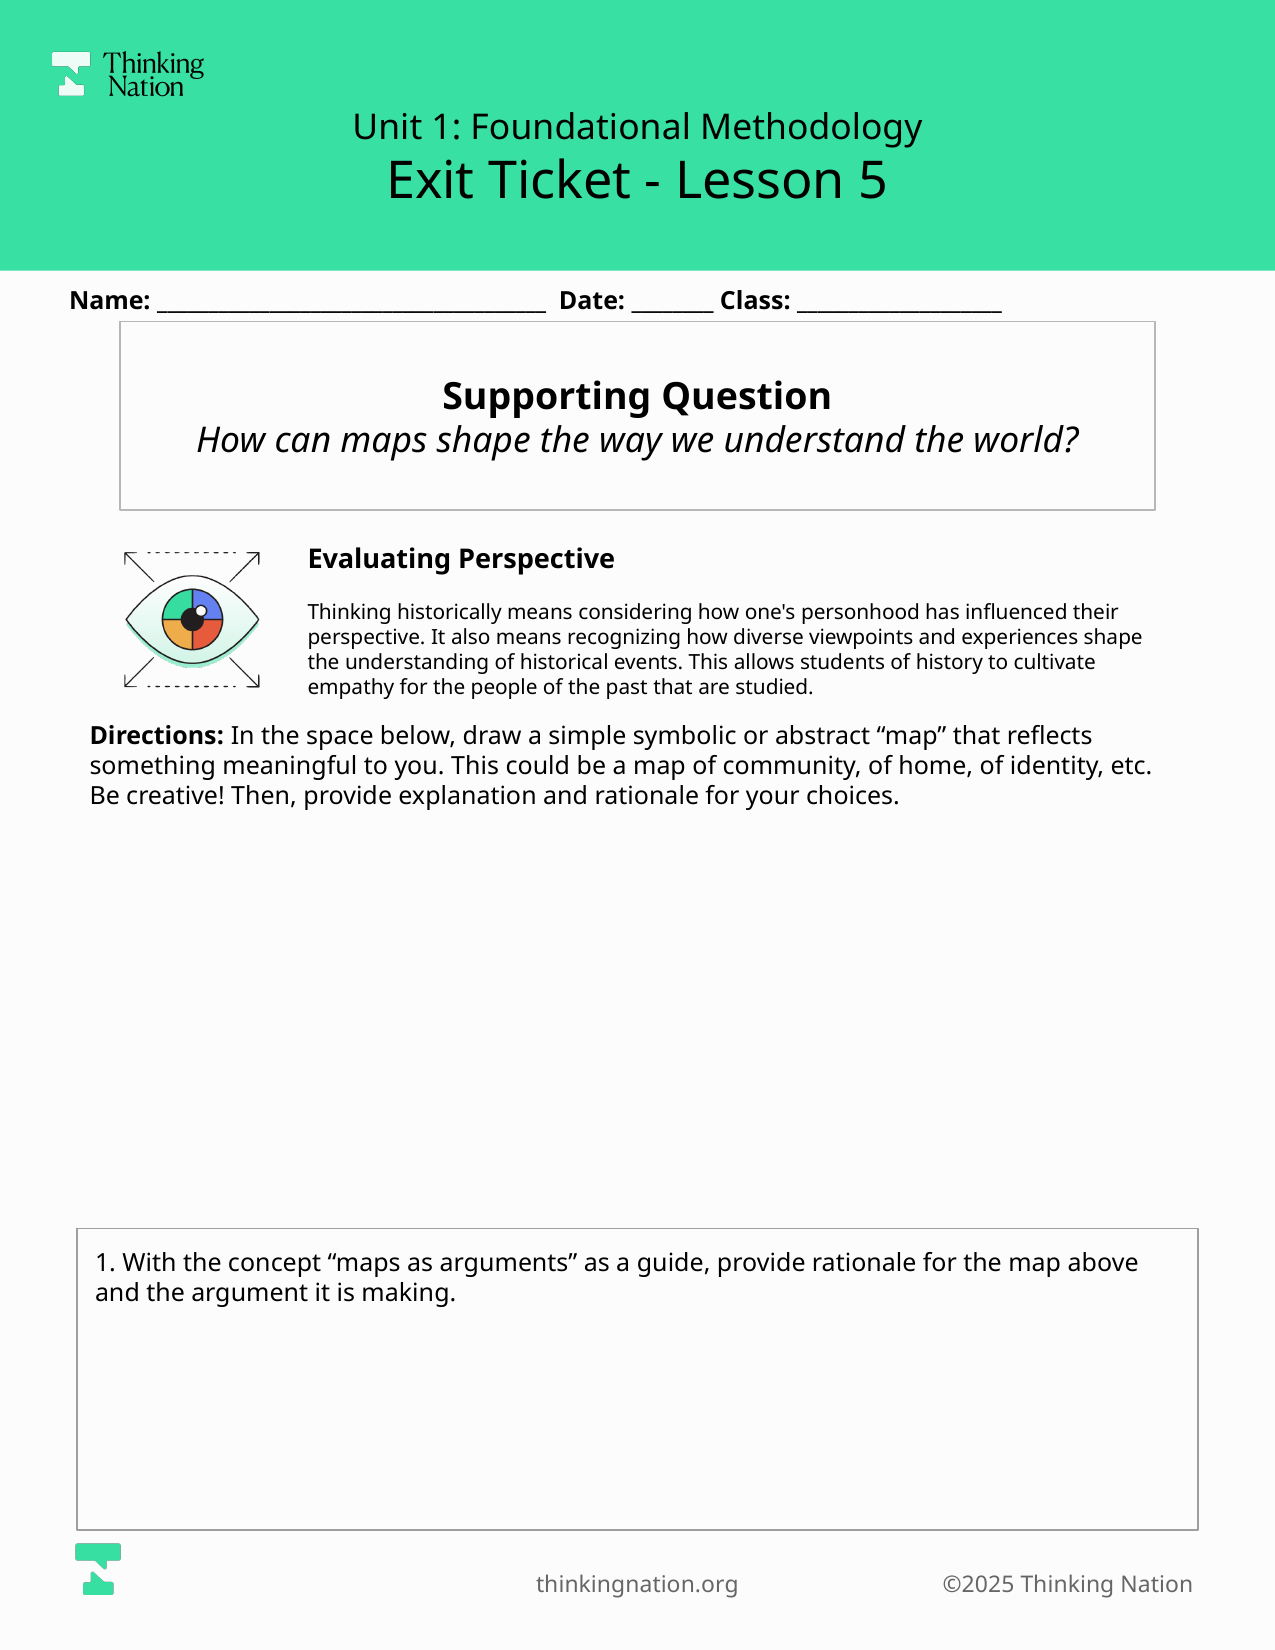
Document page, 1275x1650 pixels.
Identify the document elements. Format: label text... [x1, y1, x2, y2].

text_box 1. With the concept “maps as arguments” as a guide, provide rationale for the map above and the argument it is making. [76, 1228, 1198, 1530]
text_box Name: ______________________________________ Date: ________ Class: ____________________ [54, 270, 1221, 330]
text_box Supporting Question How can maps shape the way we understand the world? [119, 330, 1156, 510]
picture [62, 1533, 134, 1605]
picture [35, 37, 210, 110]
text_box Unit 1: Foundational Methodology Exit Ticket - Lesson 5 [0, 0, 1275, 271]
picture [93, 521, 289, 717]
text_box Directions: In the space below, draw a simple symbolic or abstract “map” that reflects something meaningful to you. This could be a map of community, of home, of identity, etc. Be creative! Then, provide explanation and rationale for your choices. [74, 704, 1201, 825]
text_box ©2025 Thinking Nation [907, 1553, 1210, 1605]
text_box thinkingnation.org [486, 1553, 789, 1605]
text_box Evaluating Perspective Thinking historically means considering how one's personhood has influenced their perspective. It also means recognizing how diverse viewpoints and experiences shape the understanding of historical events. This allows students of history to cultivate empathy for the people of the past that are studied. [291, 522, 1181, 703]
